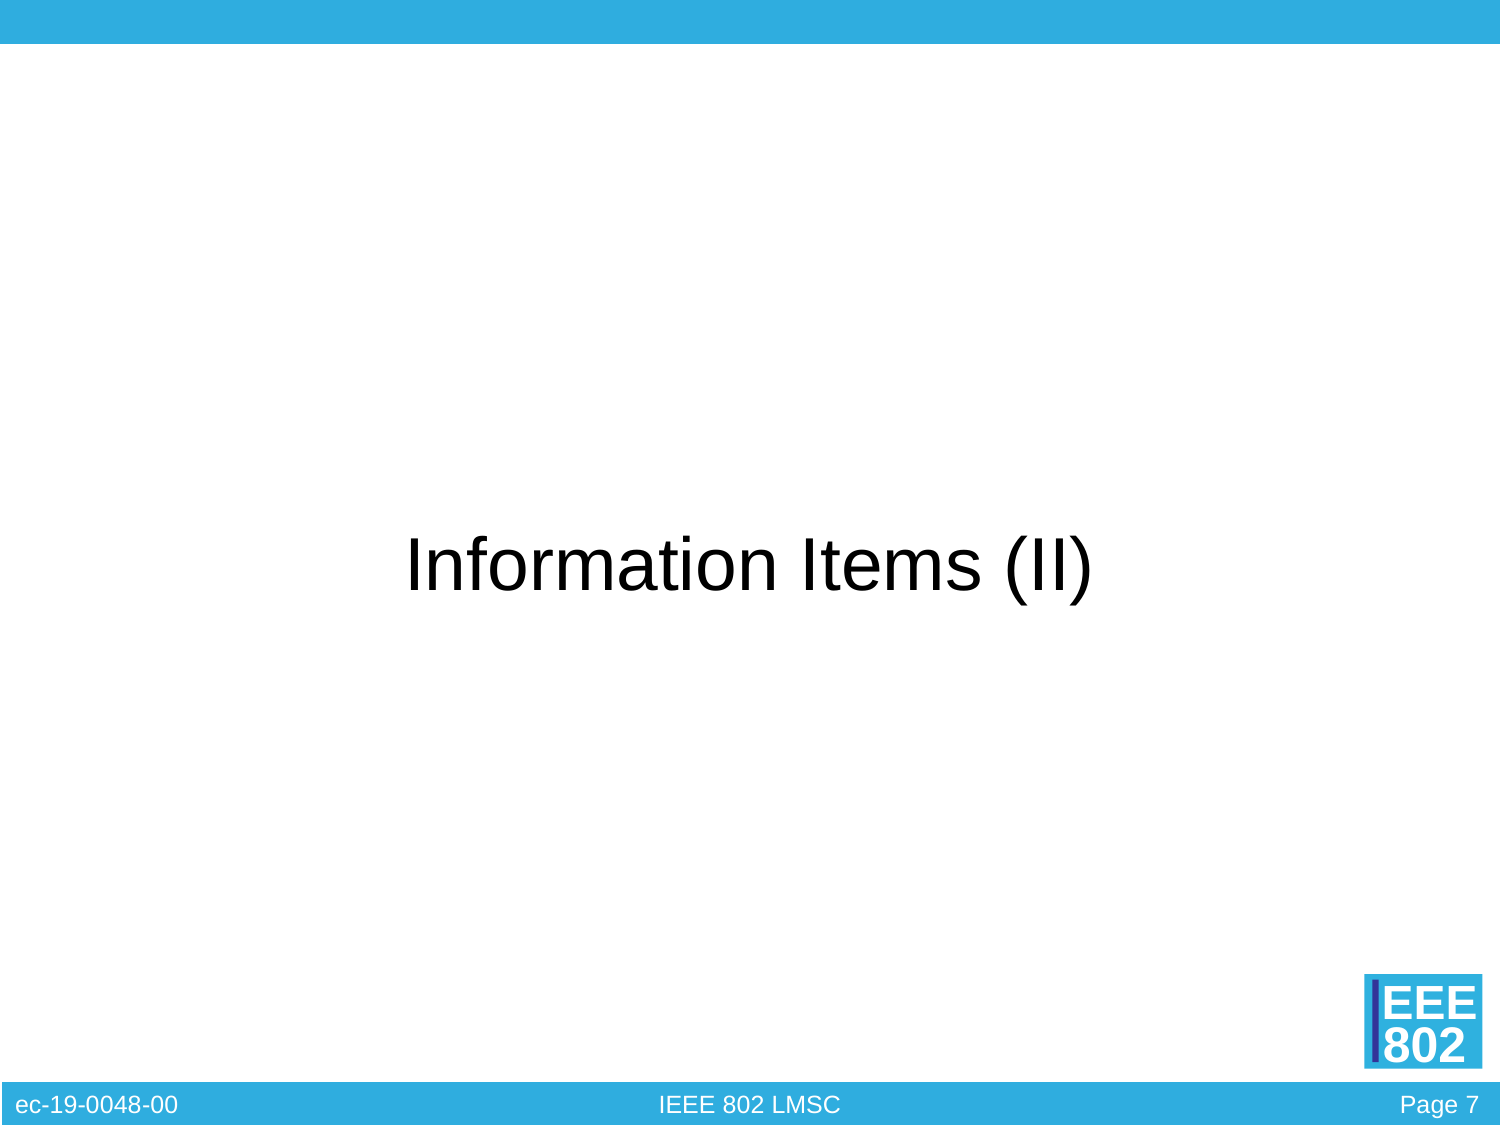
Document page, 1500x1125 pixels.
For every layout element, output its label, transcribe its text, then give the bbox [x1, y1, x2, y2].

title Information Items (II) [112, 349, 1388, 591]
